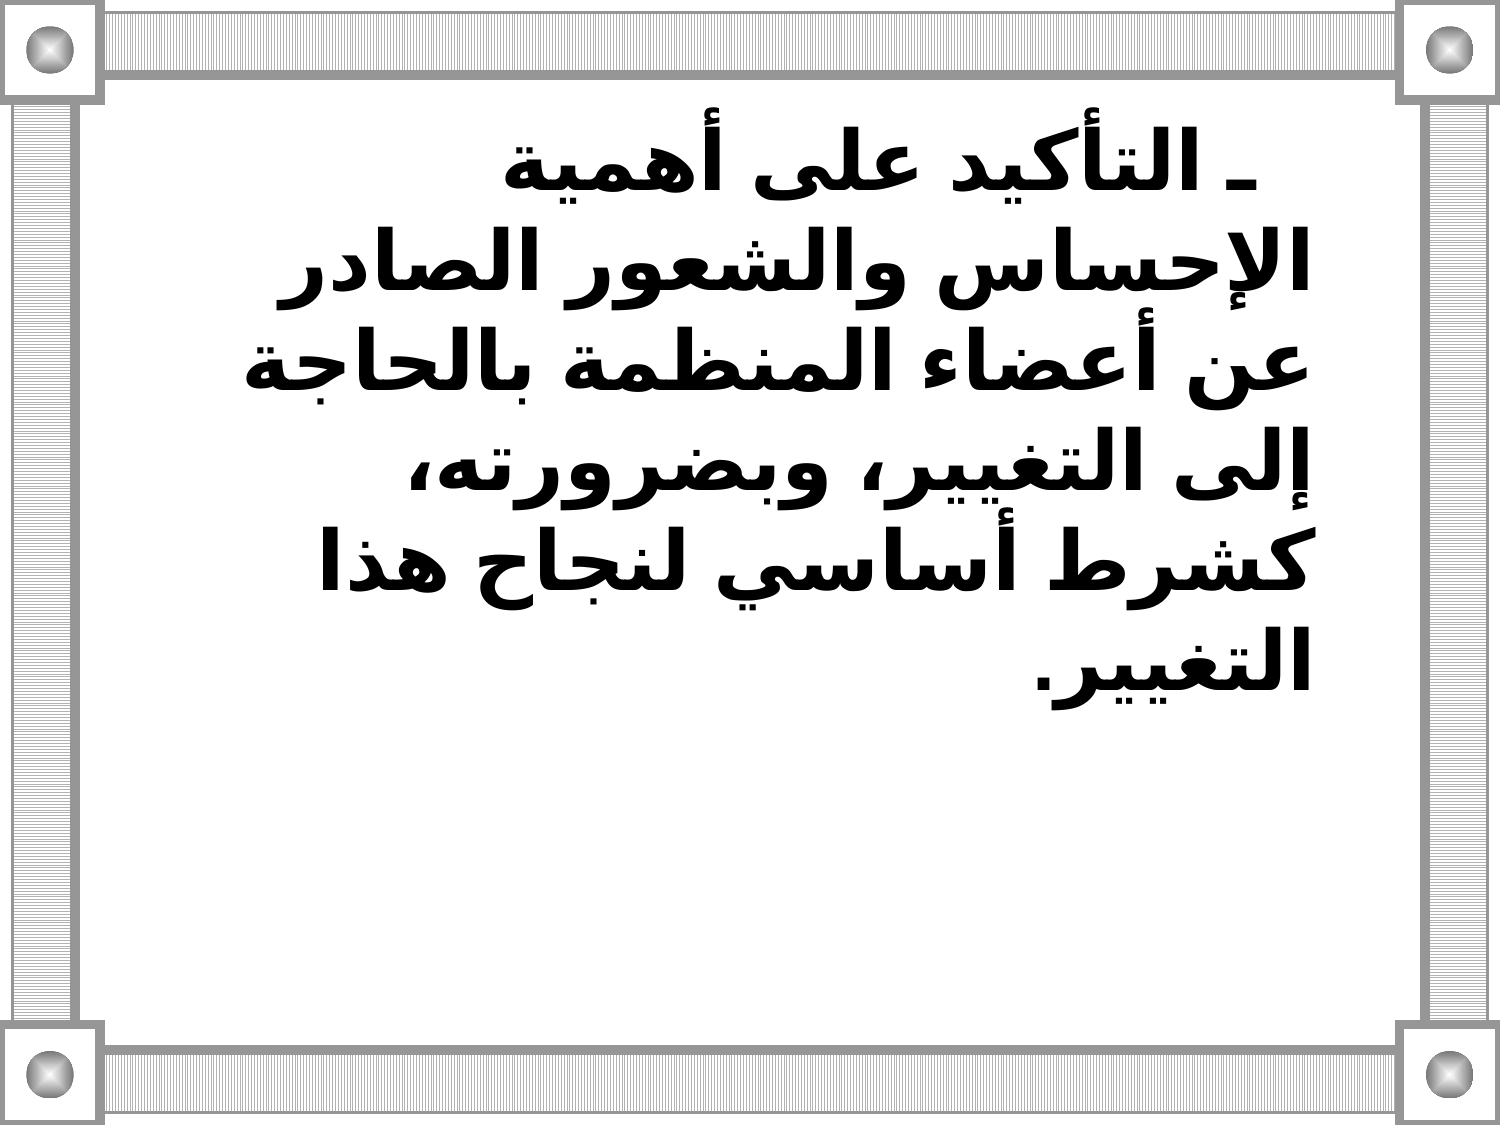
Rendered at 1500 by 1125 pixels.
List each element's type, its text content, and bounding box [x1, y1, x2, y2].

list ـ التأكيد على أهمية الإحساس والشعور الصادر عن أعضاء المنظمة بالحاجة إلى التغيير، وبضرورته، كشرط أساسي لنجاح هذا التغيير. [112, 99, 1388, 1000]
